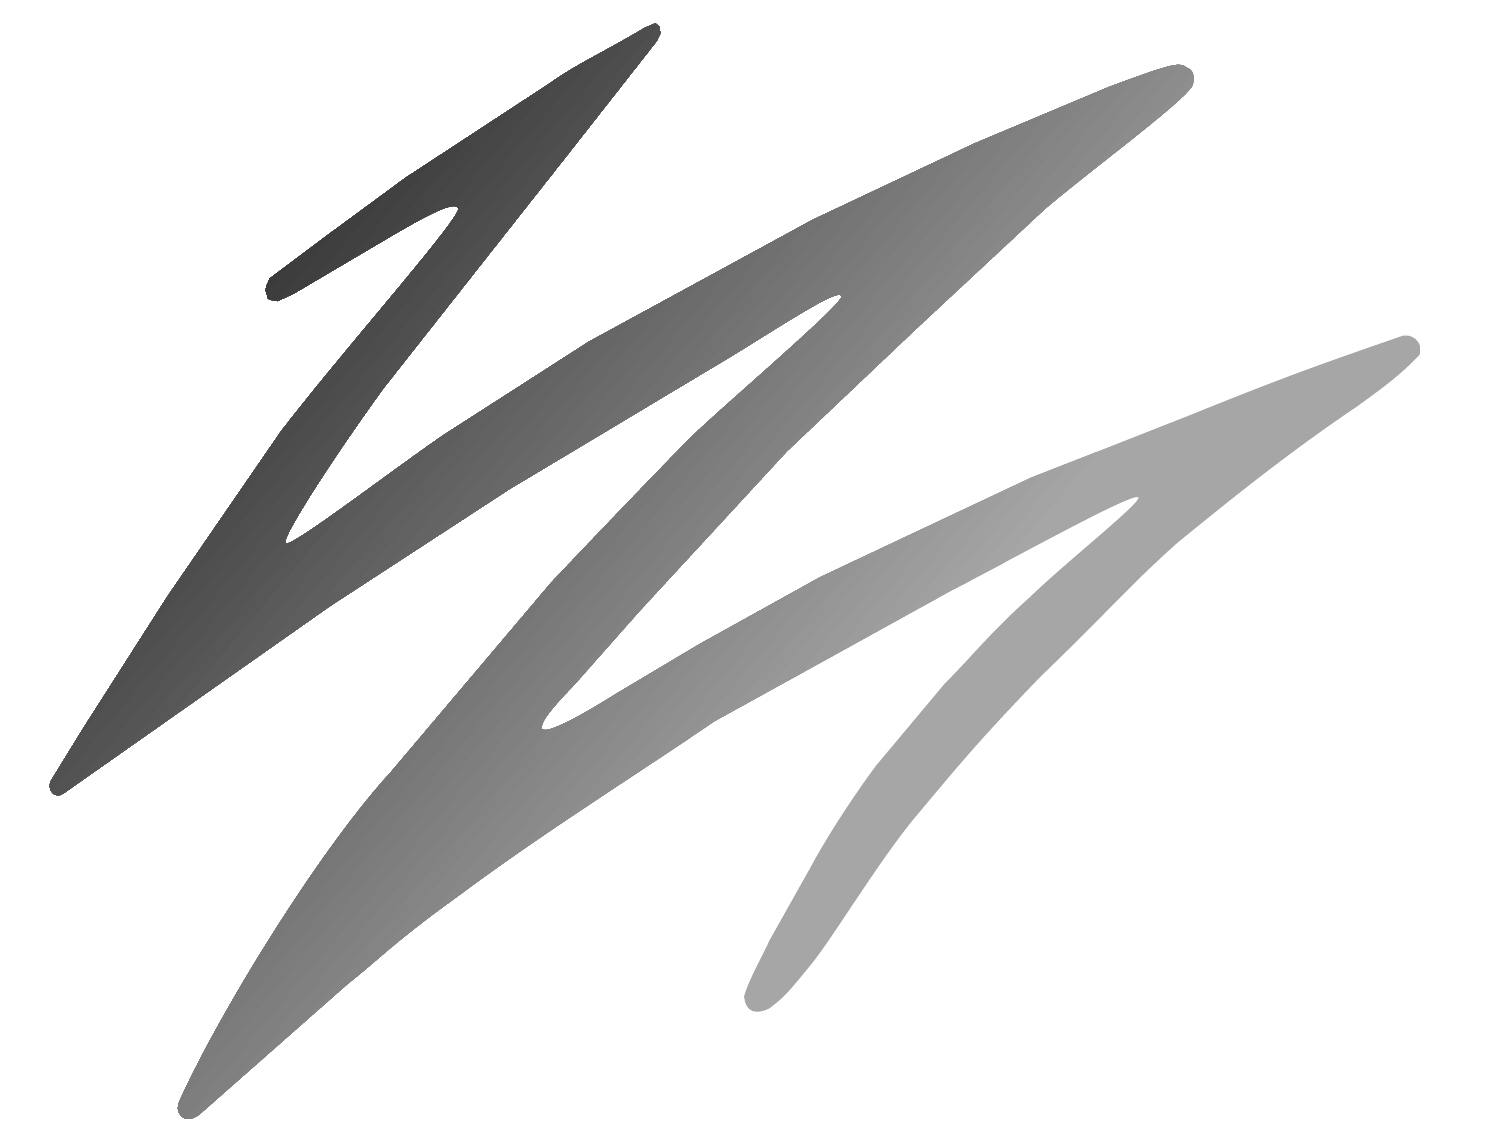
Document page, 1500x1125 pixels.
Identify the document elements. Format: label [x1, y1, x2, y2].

text_box [49, 22, 1422, 1120]
